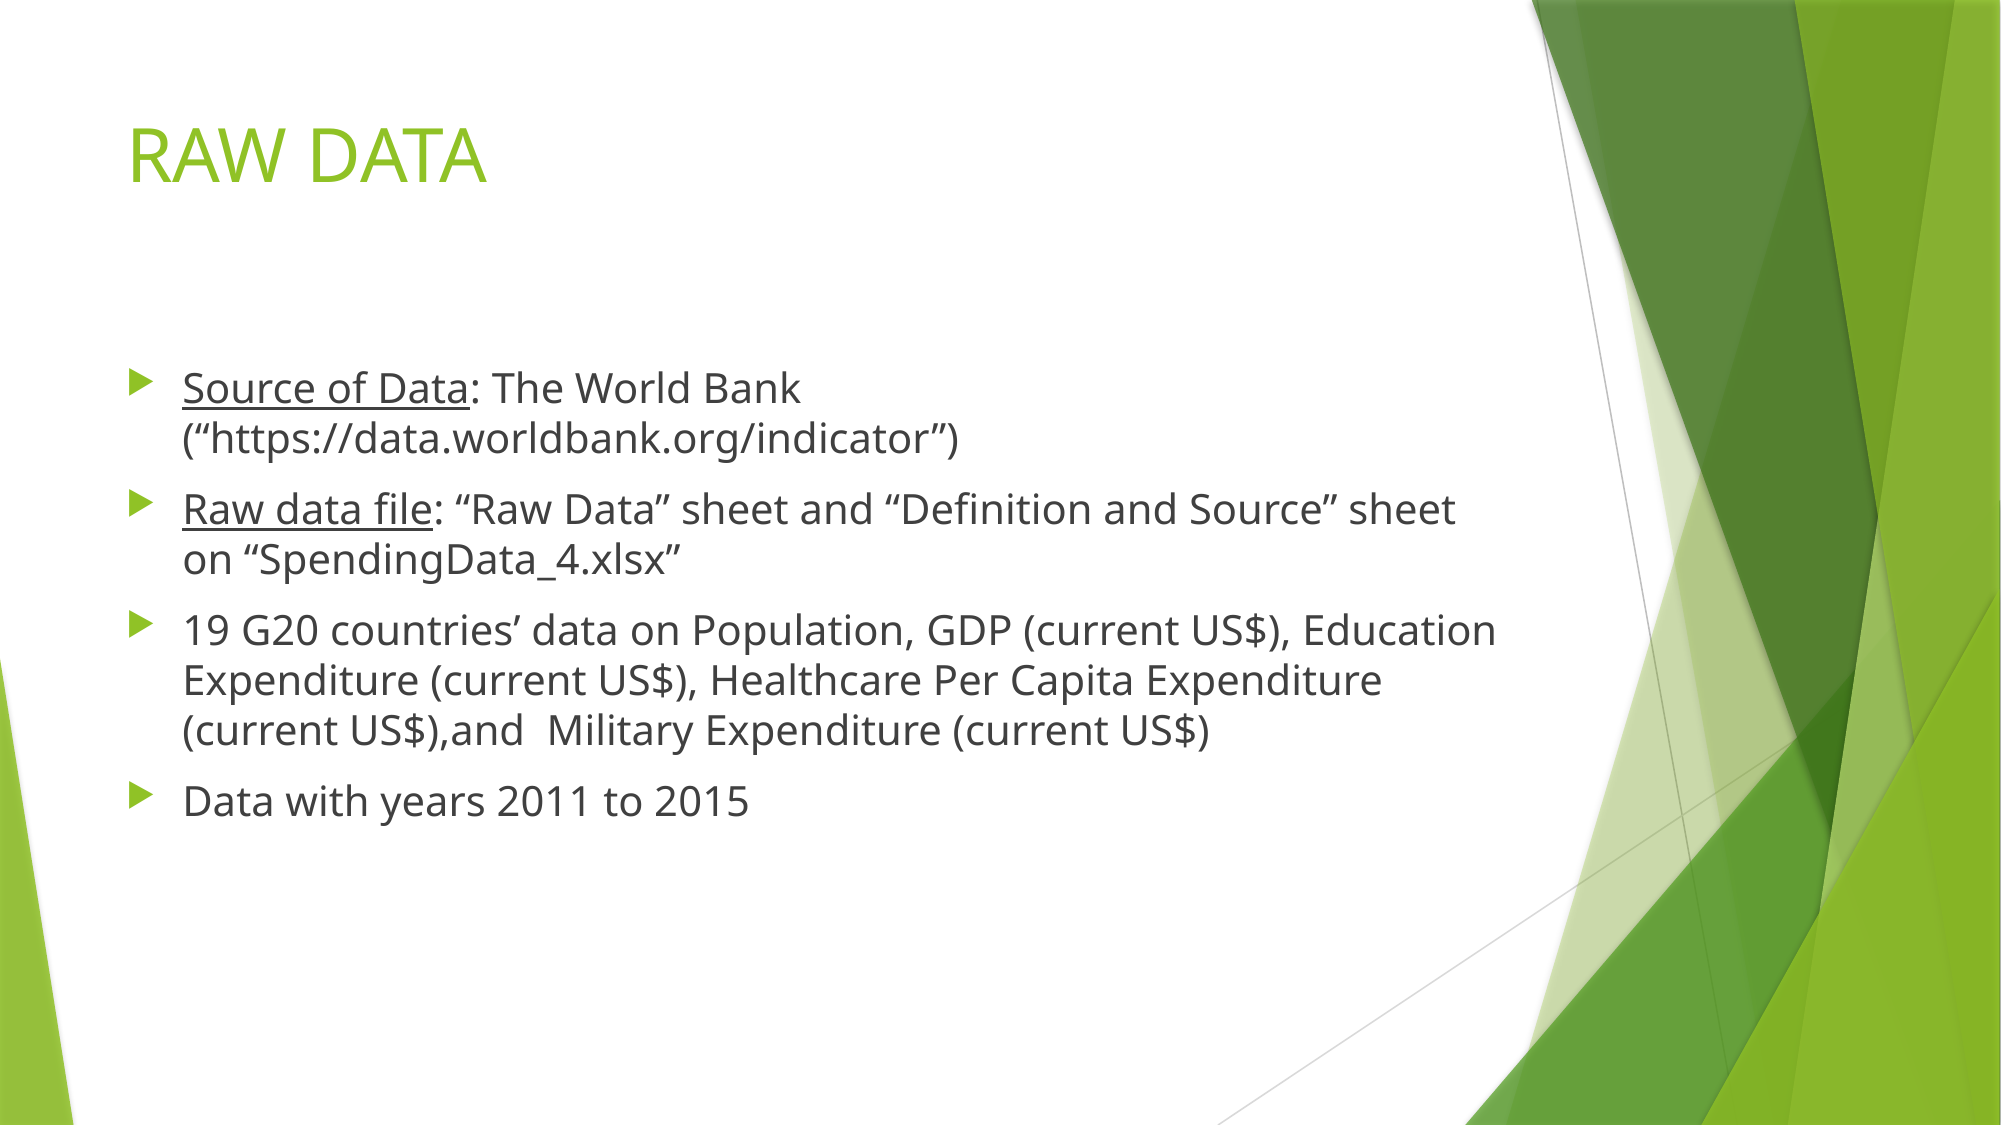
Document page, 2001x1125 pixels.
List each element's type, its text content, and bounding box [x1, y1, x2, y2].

title RAW DATA [111, 99, 1522, 317]
list Source of Data: The World Bank (“https://data.worldbank.org/indicator”) Raw data file: “Raw Data” sheet and “Definition and Source” sheet on “SpendingData_4.xlsx” 19 G20 countries’ data on Population, GDP (current US$), Education Expenditure (current US$), Healthcare Per Capita Expenditure (current US$),and Military Expenditure (current US$) Data with years 2011 to 2015 [111, 354, 1522, 992]
